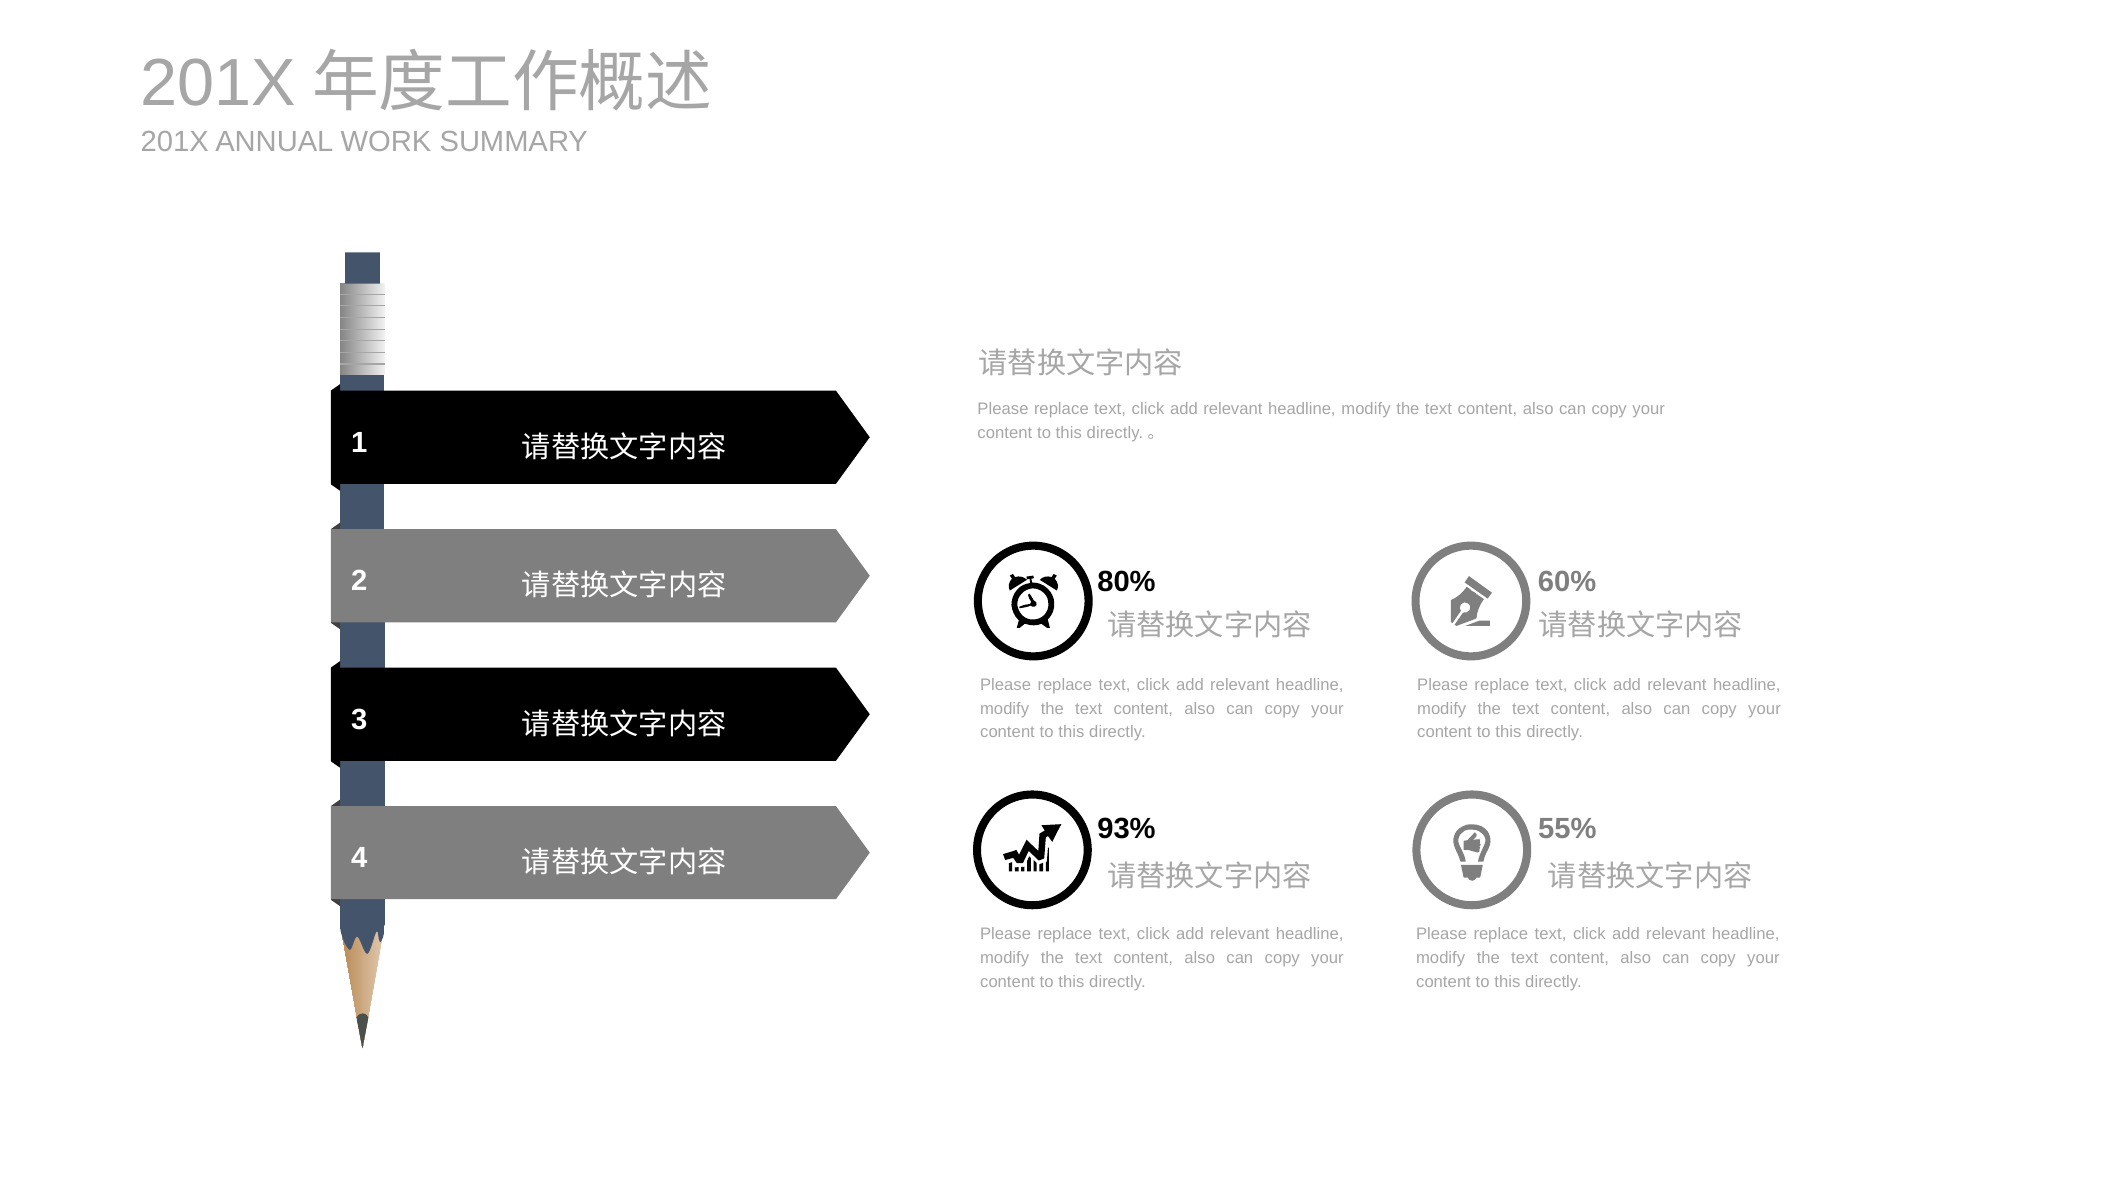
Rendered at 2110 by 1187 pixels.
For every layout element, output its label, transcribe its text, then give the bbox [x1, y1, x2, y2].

text_box 60% [1523, 547, 1612, 605]
text_box [1411, 789, 1533, 911]
text_box [1003, 824, 1062, 864]
text_box 80% [1082, 547, 1171, 605]
text_box Please replace text, click add relevant headline, modify the text content, also can copy your content to this directly. [1401, 912, 1795, 999]
text_box 请替换文字内容 [1092, 592, 1328, 649]
text_box [1410, 540, 1523, 662]
text_box [1045, 847, 1049, 872]
text_box 请替换文字内容 [1092, 842, 1328, 900]
text_box [1008, 862, 1013, 872]
text_box [972, 540, 1092, 662]
text_box 请替换文字内容 [1523, 592, 1759, 649]
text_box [330, 252, 870, 1049]
text_box 93% [1082, 795, 1171, 853]
text_box [1027, 856, 1031, 872]
text_box [971, 789, 1092, 911]
text_box [1008, 573, 1055, 628]
text_box [1450, 576, 1492, 626]
text_box [1039, 573, 1058, 591]
text_box [1460, 864, 1483, 881]
text_box 201X ANNUAL WORK SUMMARY [140, 122, 602, 158]
text_box 55% [1523, 795, 1612, 853]
text_box [1039, 862, 1044, 872]
text_box 请替换文字内容 [1533, 842, 1768, 900]
text_box Please replace text, click add relevant headline, modify the text content, also can copy your content to this directly.。 [962, 386, 1681, 449]
text_box 请替换文字内容 [963, 330, 1199, 386]
text_box 201X年度工作概述 [140, 38, 789, 119]
text_box Please replace text, click add relevant headline, modify the text content, also can copy your content to this directly. [1402, 662, 1796, 749]
text_box Please replace text, click add relevant headline, modify the text content, also can copy your content to this directly. [965, 912, 1359, 999]
text_box [1453, 824, 1491, 862]
text_box Please replace text, click add relevant headline, modify the text content, also can copy your content to this directly. [965, 662, 1359, 749]
text_box [1033, 860, 1037, 872]
